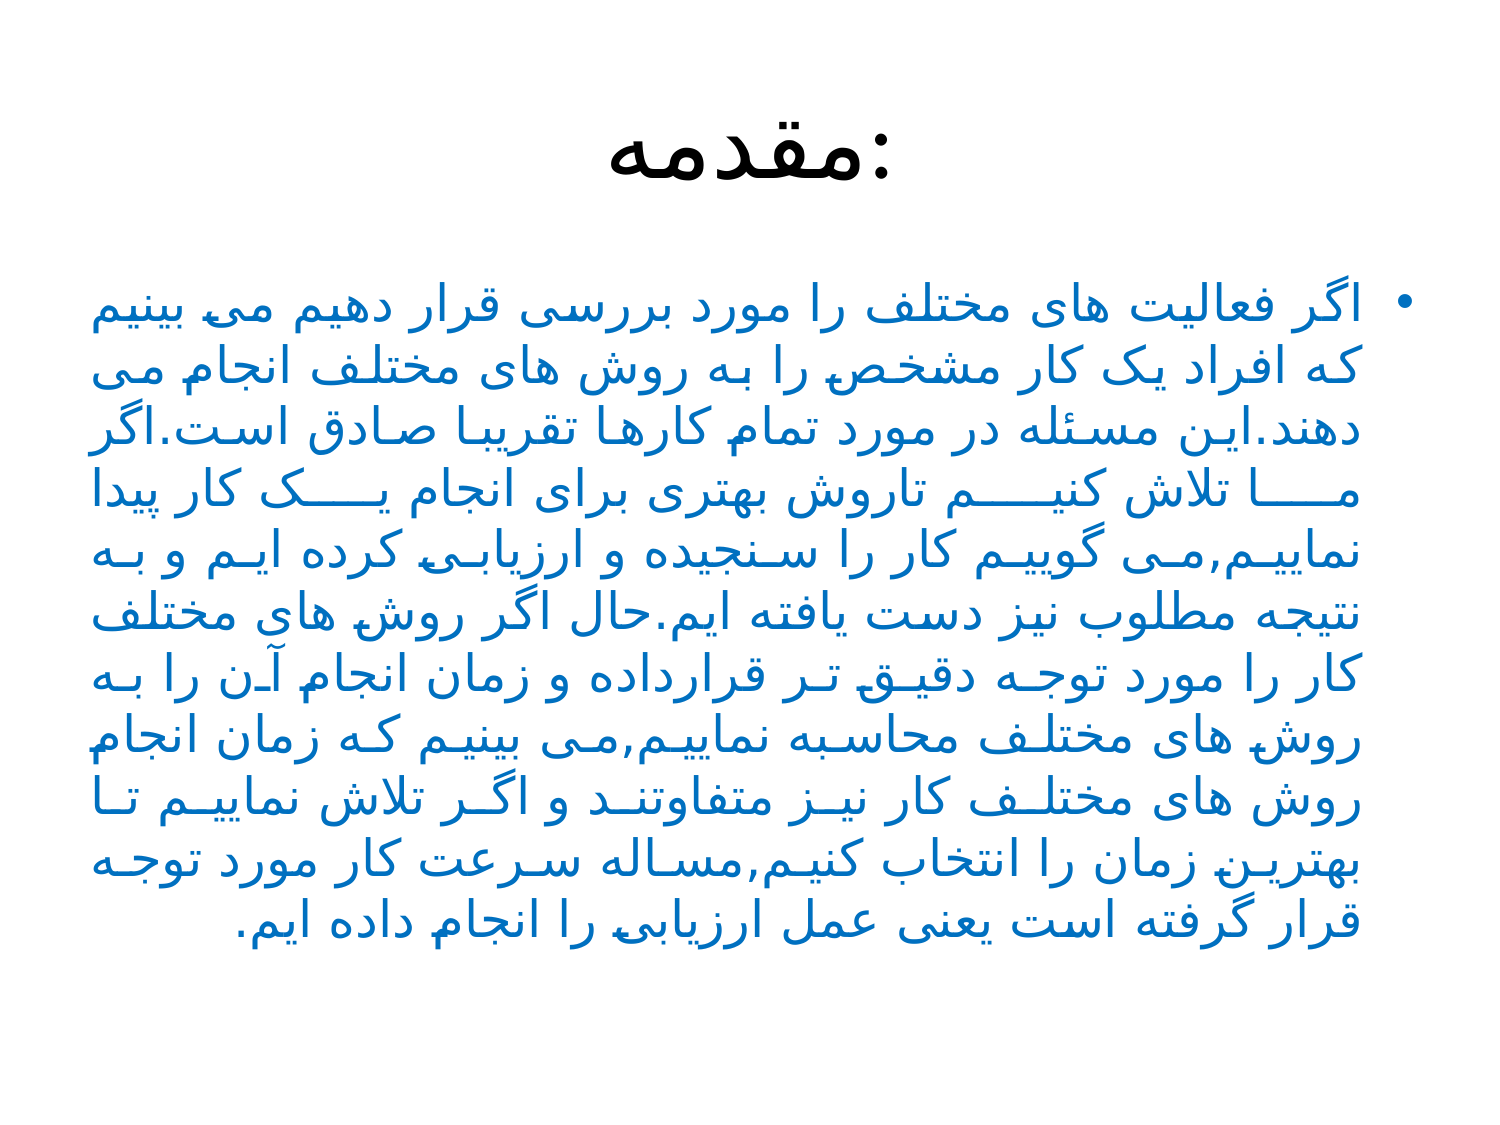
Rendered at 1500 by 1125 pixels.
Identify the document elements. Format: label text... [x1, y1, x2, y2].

title مقدمه: [75, 45, 1425, 233]
list اگر فعالیت های مختلف را مورد بررسی قرار دهیم می بینیم که افراد یک کار مشخص را به روش های مختلف انجام می دهند.این مسئله در مورد تمام کارها تقریبا صادق است.اگر ما تلاش کنیم تاروش بهتری برای انجام یک کار پیدا نماییم,می گوییم کار را سنجیده و ارزیابی کرده ایم و به نتیجه مطلوب نیز دست یافته ایم.حال اگر روش های مختلف کار را مورد توجه دقیق تر قرارداده و زمان انجام آن را به روش های مختلف محاسبه نماییم,می بینیم که زمان انجام روش های مختلف کار نیز متفاوتند و اگر تلاش نماییم تا بهترین زمان را انتخاب کنیم,مساله سرعت کار مورد توجه قرار گرفته است یعنی عمل ارزیابی را انجام داده ایم. [75, 262, 1425, 1005]
